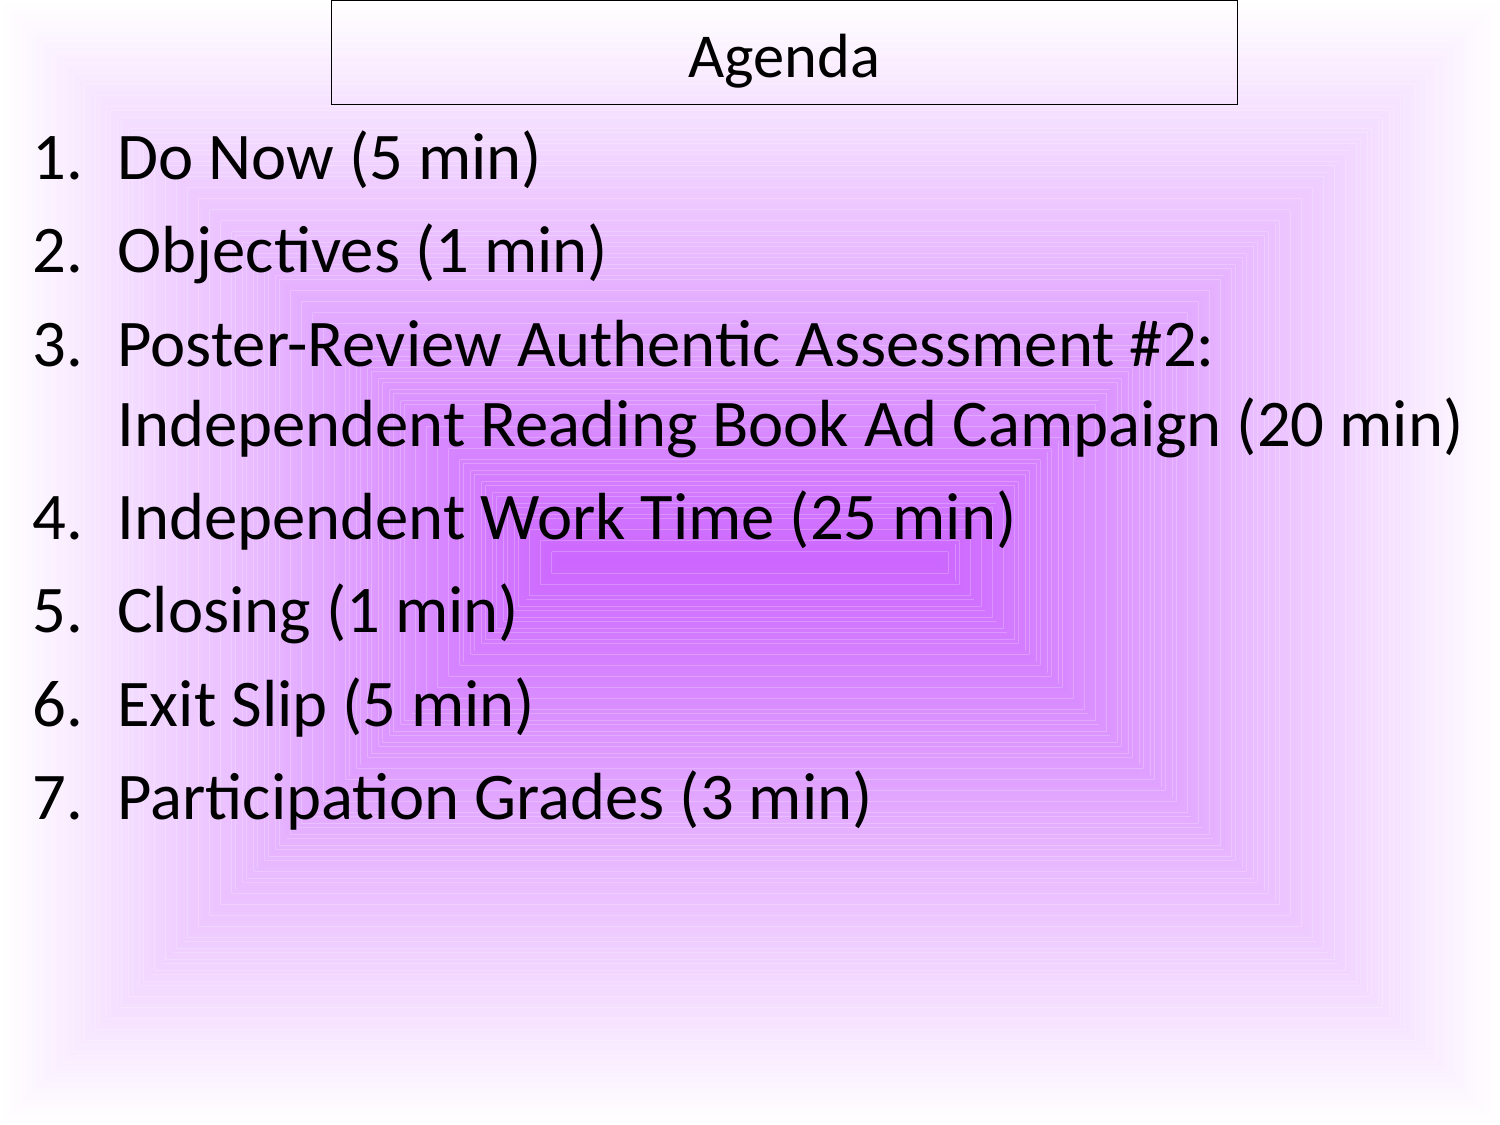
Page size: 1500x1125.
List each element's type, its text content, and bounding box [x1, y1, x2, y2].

list Do Now (5 min) Objectives (1 min) Poster-Review Authentic Assessment #2: Independent Reading Book Ad Campaign (20 min) Independent Work Time (25 min) Closing (1 min) Exit Slip (5 min) Participation Grades (3 min) [0, 104, 1500, 1125]
text_box Agenda [331, 0, 1238, 105]
